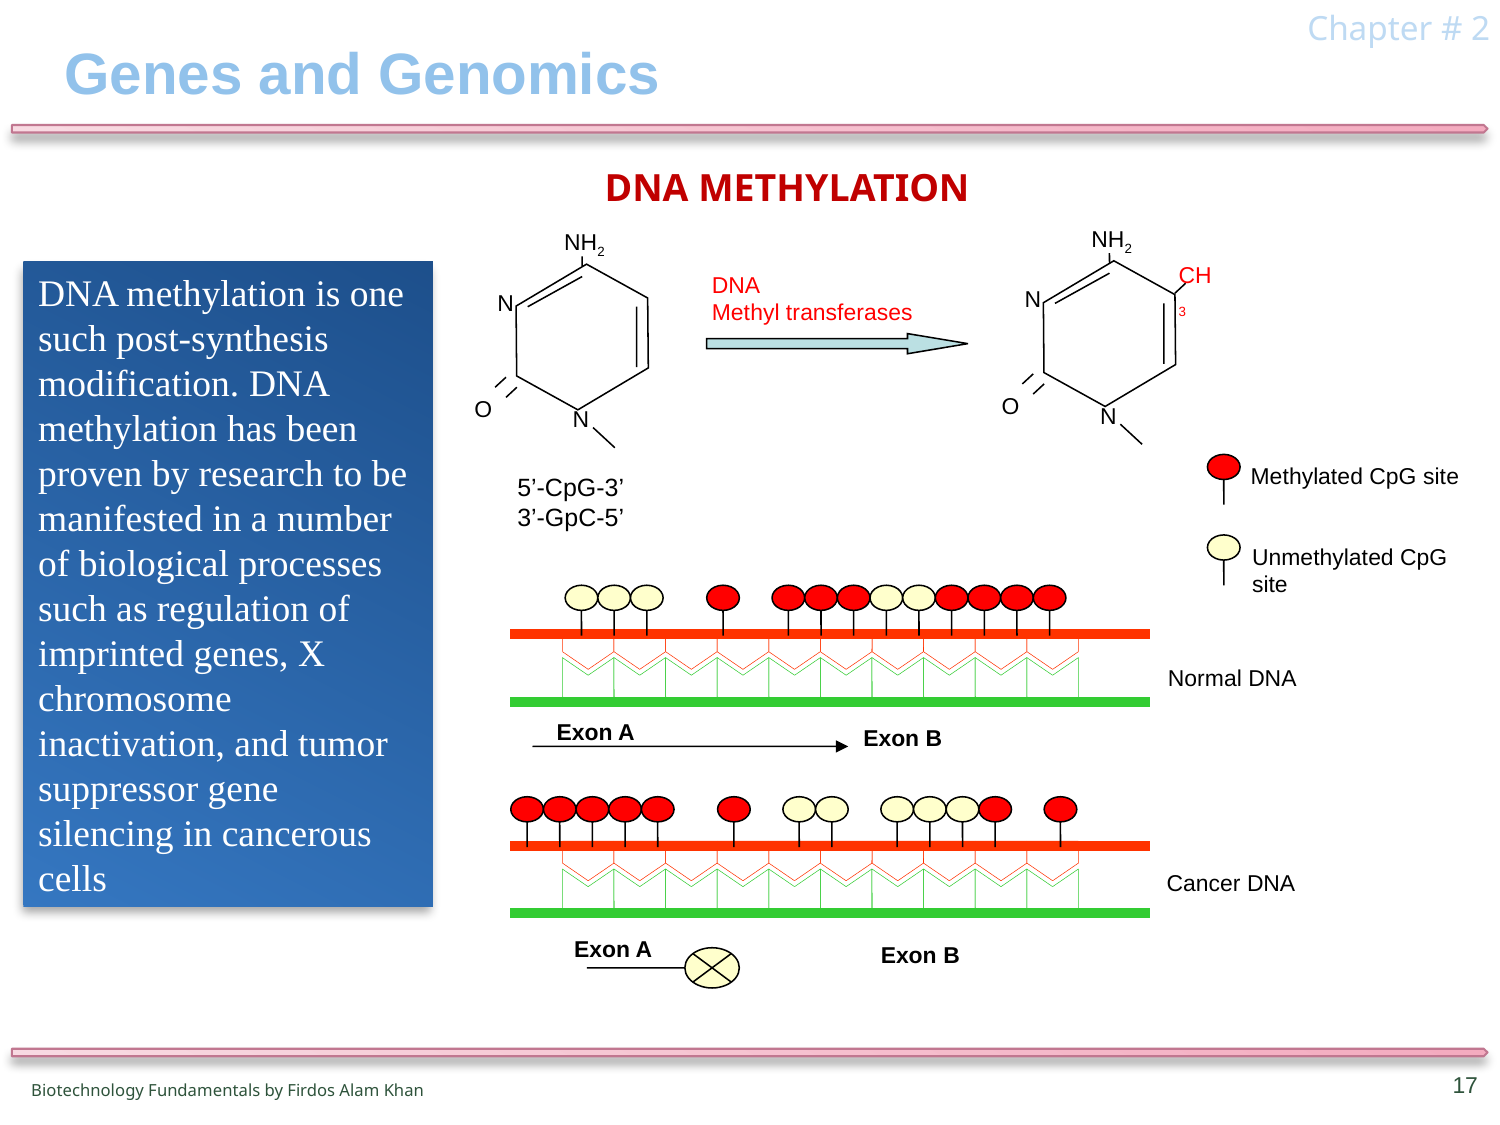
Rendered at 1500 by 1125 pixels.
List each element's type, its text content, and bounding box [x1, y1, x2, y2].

title Genes and Genomics [49, 27, 1225, 116]
text_box Chapter # 2 [1292, 0, 1500, 55]
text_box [461, 216, 1495, 989]
text_box DNA methylation is one such post-synthesis modification. DNA methylation has been proven by research to be manifested in a number of biological processes such as regulation of imprinted genes, X chromosome inactivation, and tumor suppressor gene silencing in cancerous cells [23, 261, 433, 907]
text_box [10, 123, 1489, 134]
text_box Biotechnology Fundamentals by Firdos Alam Khan [16, 1072, 440, 1108]
text_box Dna methylation [589, 156, 995, 216]
text_box [10, 1047, 1489, 1058]
text_box Title in here [99, 924, 950, 1040]
slide_number 17 [1432, 1063, 1493, 1115]
